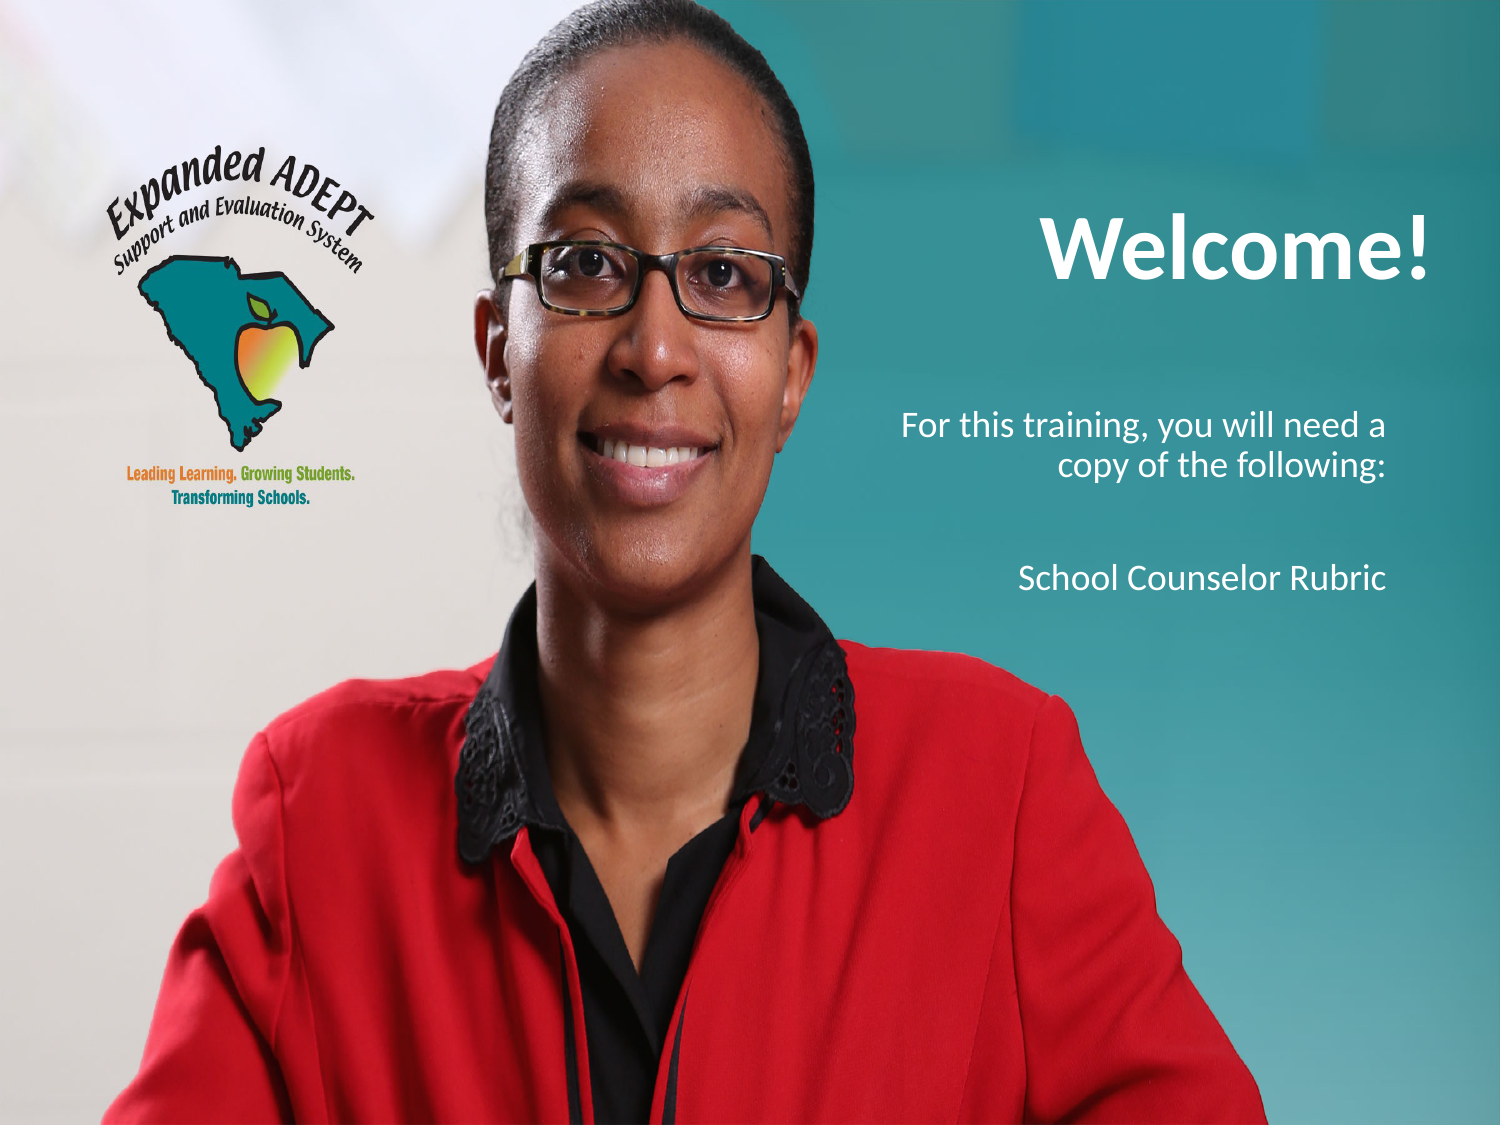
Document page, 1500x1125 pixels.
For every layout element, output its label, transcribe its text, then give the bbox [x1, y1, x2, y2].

picture [0, 0, 1500, 1125]
subtitle For this training, you will need a copy of the following: School Counselor Rubric [890, 404, 1387, 1092]
title Welcome! [872, 0, 1435, 299]
